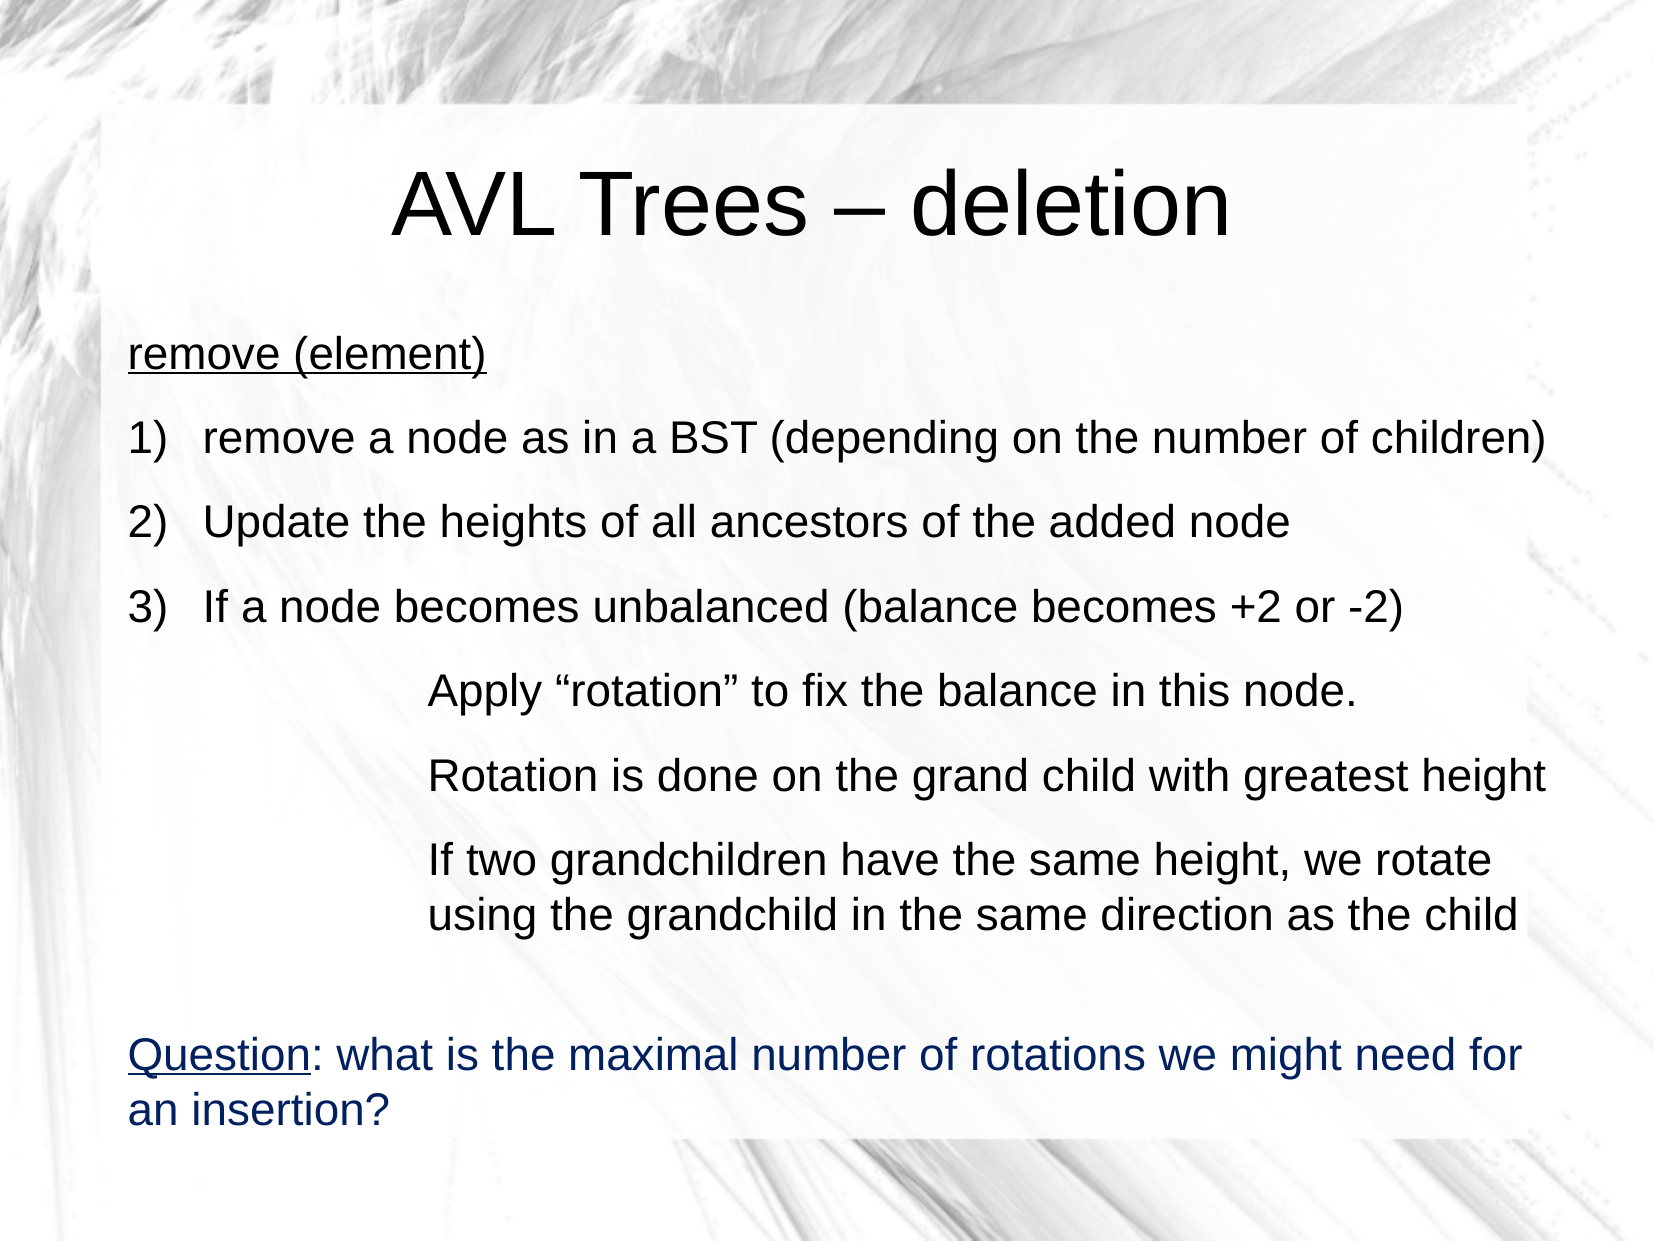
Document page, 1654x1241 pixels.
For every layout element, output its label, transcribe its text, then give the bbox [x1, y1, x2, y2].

title AVL Trees – deletion [118, 93, 1506, 299]
list remove (element) remove a node as in a BST (depending on the number of children) Update the heights of all ancestors of the added node If a node becomes unbalanced (balance becomes +2 or -2) Apply “rotation” to fix the balance in this node. Rotation is done on the grand child with greatest height If two grandchildren have the same height, we rotate using the grandchild in the same direction as the child Question: what is the maximal number of rotations we might need for an insertion? [118, 319, 1571, 1109]
picture [0, 0, 1654, 1241]
